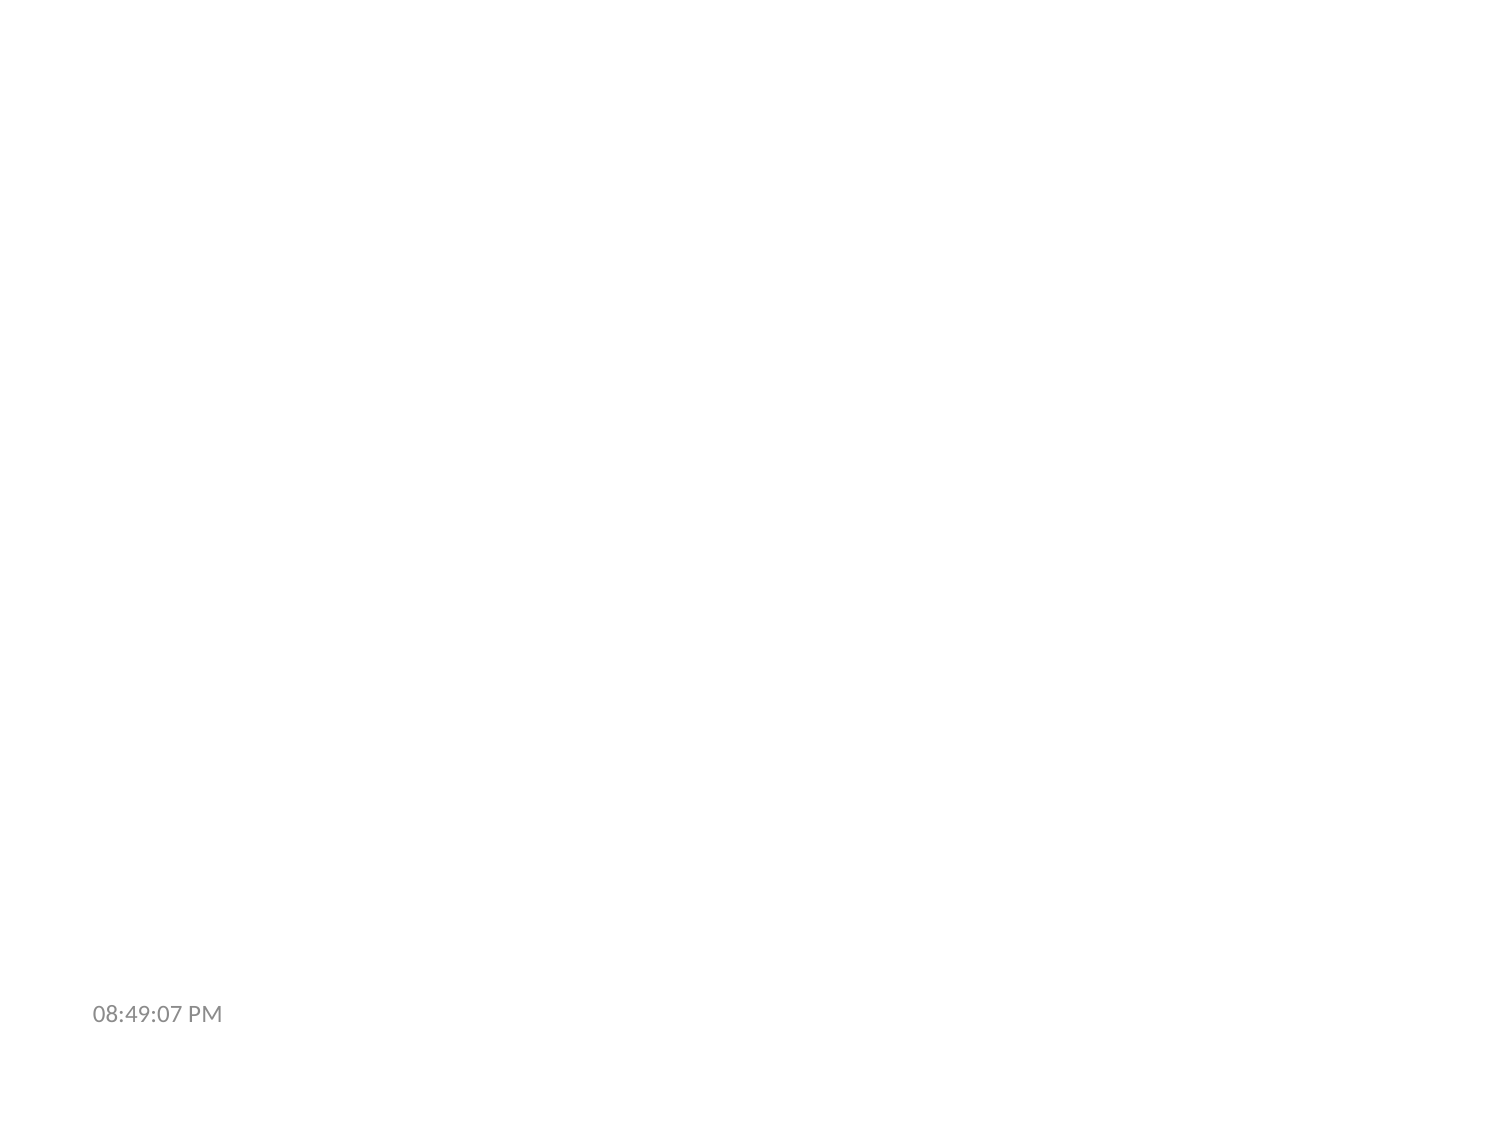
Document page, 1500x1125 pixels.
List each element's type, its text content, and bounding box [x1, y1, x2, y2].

text_box 3:35:09 PM [77, 982, 428, 1043]
